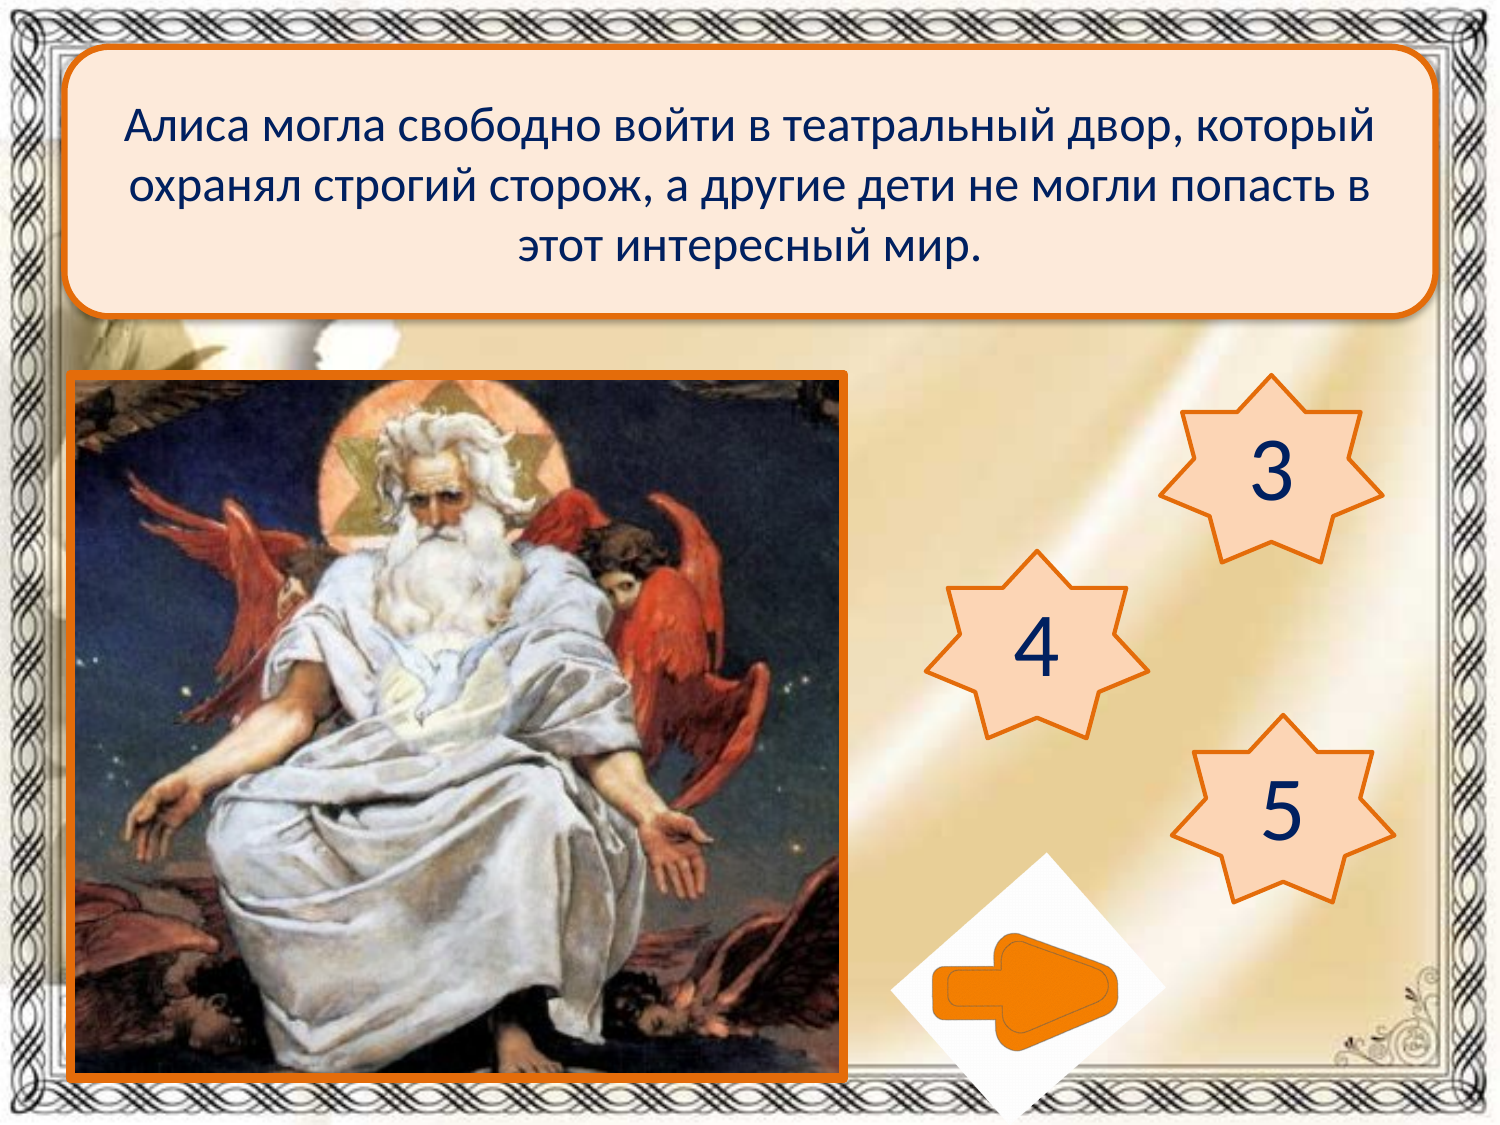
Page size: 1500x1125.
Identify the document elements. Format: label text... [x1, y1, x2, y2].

text_box [68, 373, 846, 1080]
picture [0, 0, 1500, 1125]
text_box 3 [1158, 372, 1385, 565]
text_box Алиса могла свободно войти в театральный двор, который охранял строгий сторож, а другие дети не могли попасть в этот интересный мир. [62, 44, 1438, 319]
text_box 4 [923, 548, 1151, 741]
text_box 5 [1169, 712, 1397, 905]
